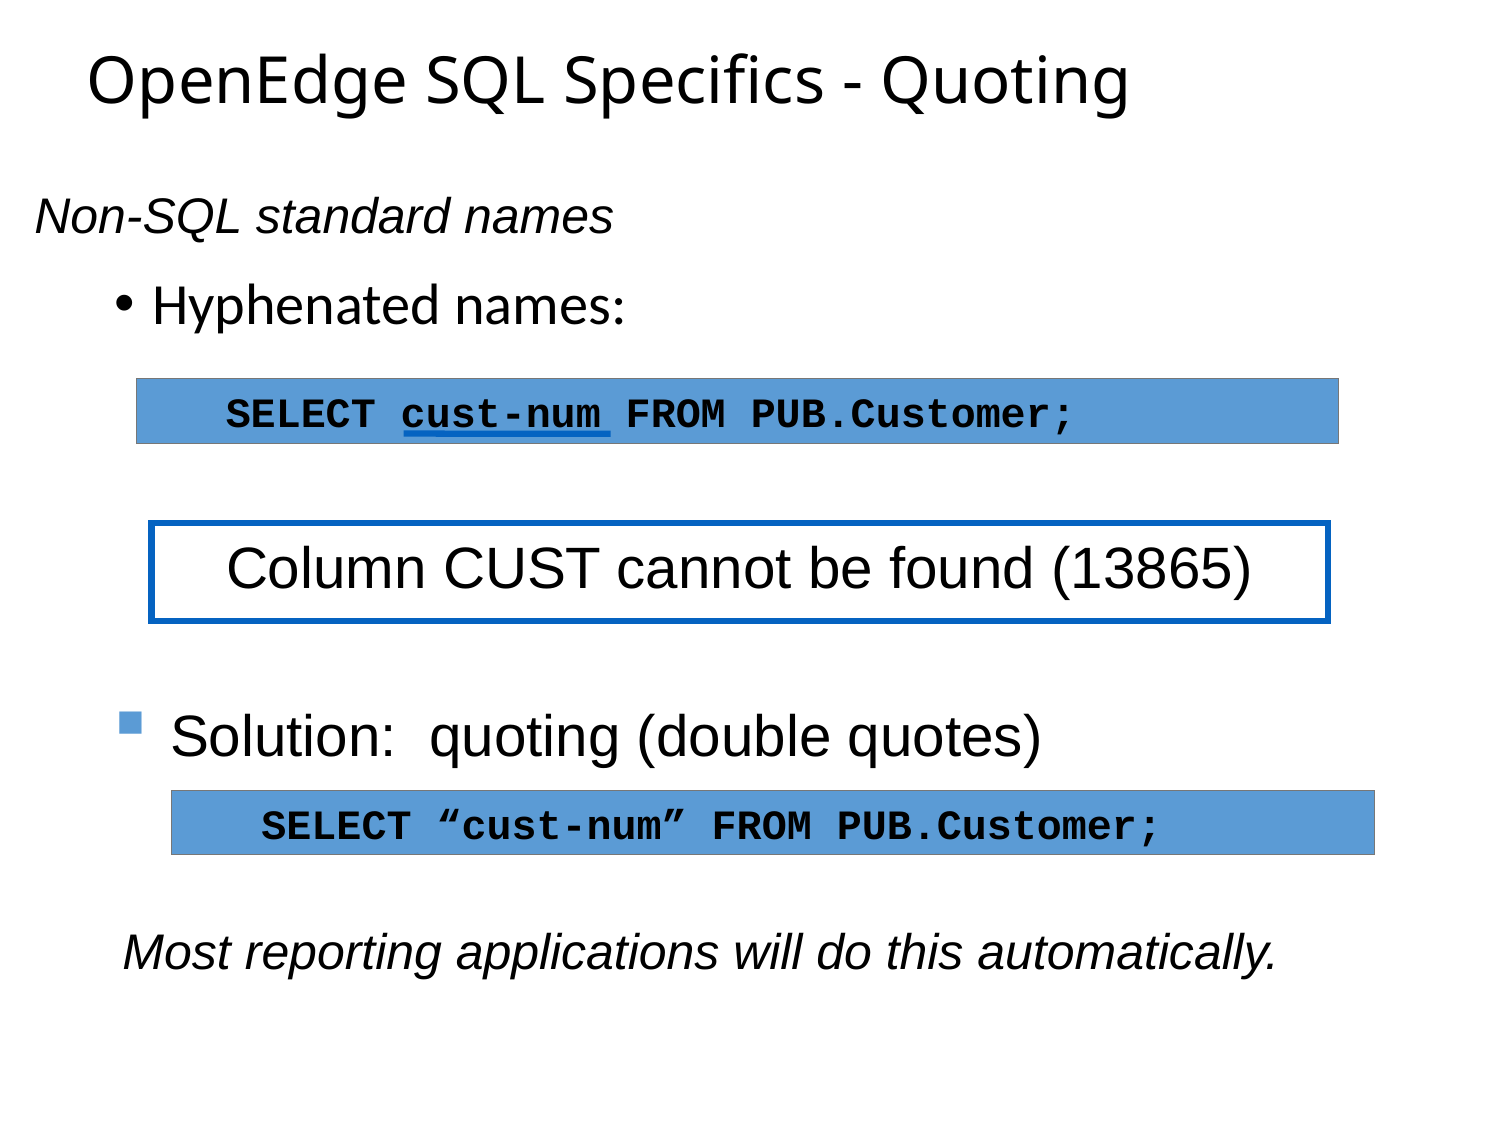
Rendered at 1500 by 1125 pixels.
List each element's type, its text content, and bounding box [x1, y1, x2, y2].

text_box Solution: quoting (double quotes) [98, 690, 1363, 794]
text_box SELECT cust-num FROM PUB.Customer; [136, 378, 1339, 444]
title OpenEdge SQL Specifics - Quoting [71, 39, 1485, 126]
list Hyphenated names: [99, 267, 1375, 357]
text_box Most reporting applications will do this automatically. [107, 912, 1295, 988]
text_box SELECT “cust-num” FROM PUB.Customer; [171, 790, 1375, 855]
text_box Column CUST cannot be found (13865) [151, 522, 1329, 622]
text_box Non-SQL standard names [19, 175, 941, 251]
